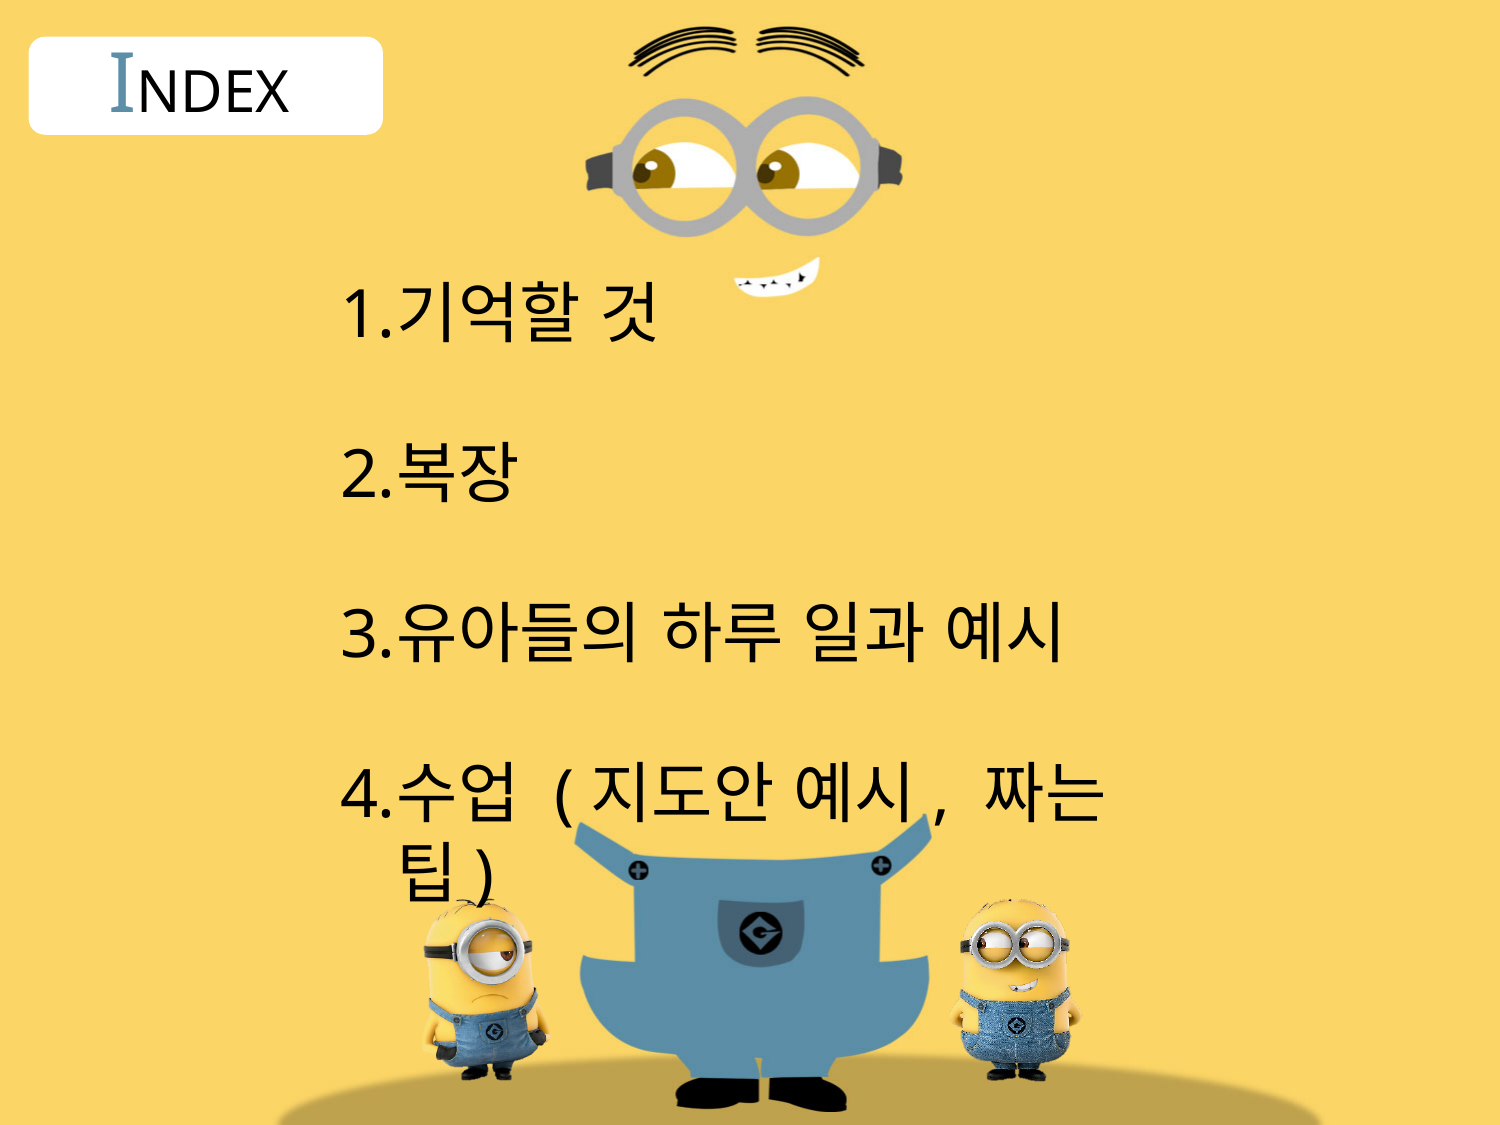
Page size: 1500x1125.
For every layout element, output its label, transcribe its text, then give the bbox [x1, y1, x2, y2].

picture [0, 0, 1500, 1125]
text_box [305, 35, 385, 136]
text_box [27, 35, 93, 136]
text_box 기억할 것 복장 유아들의 하루 일과 예시 수업 (지도안 예시, 짜는 팁) [325, 263, 1194, 918]
text_box INDEX [93, 21, 305, 137]
